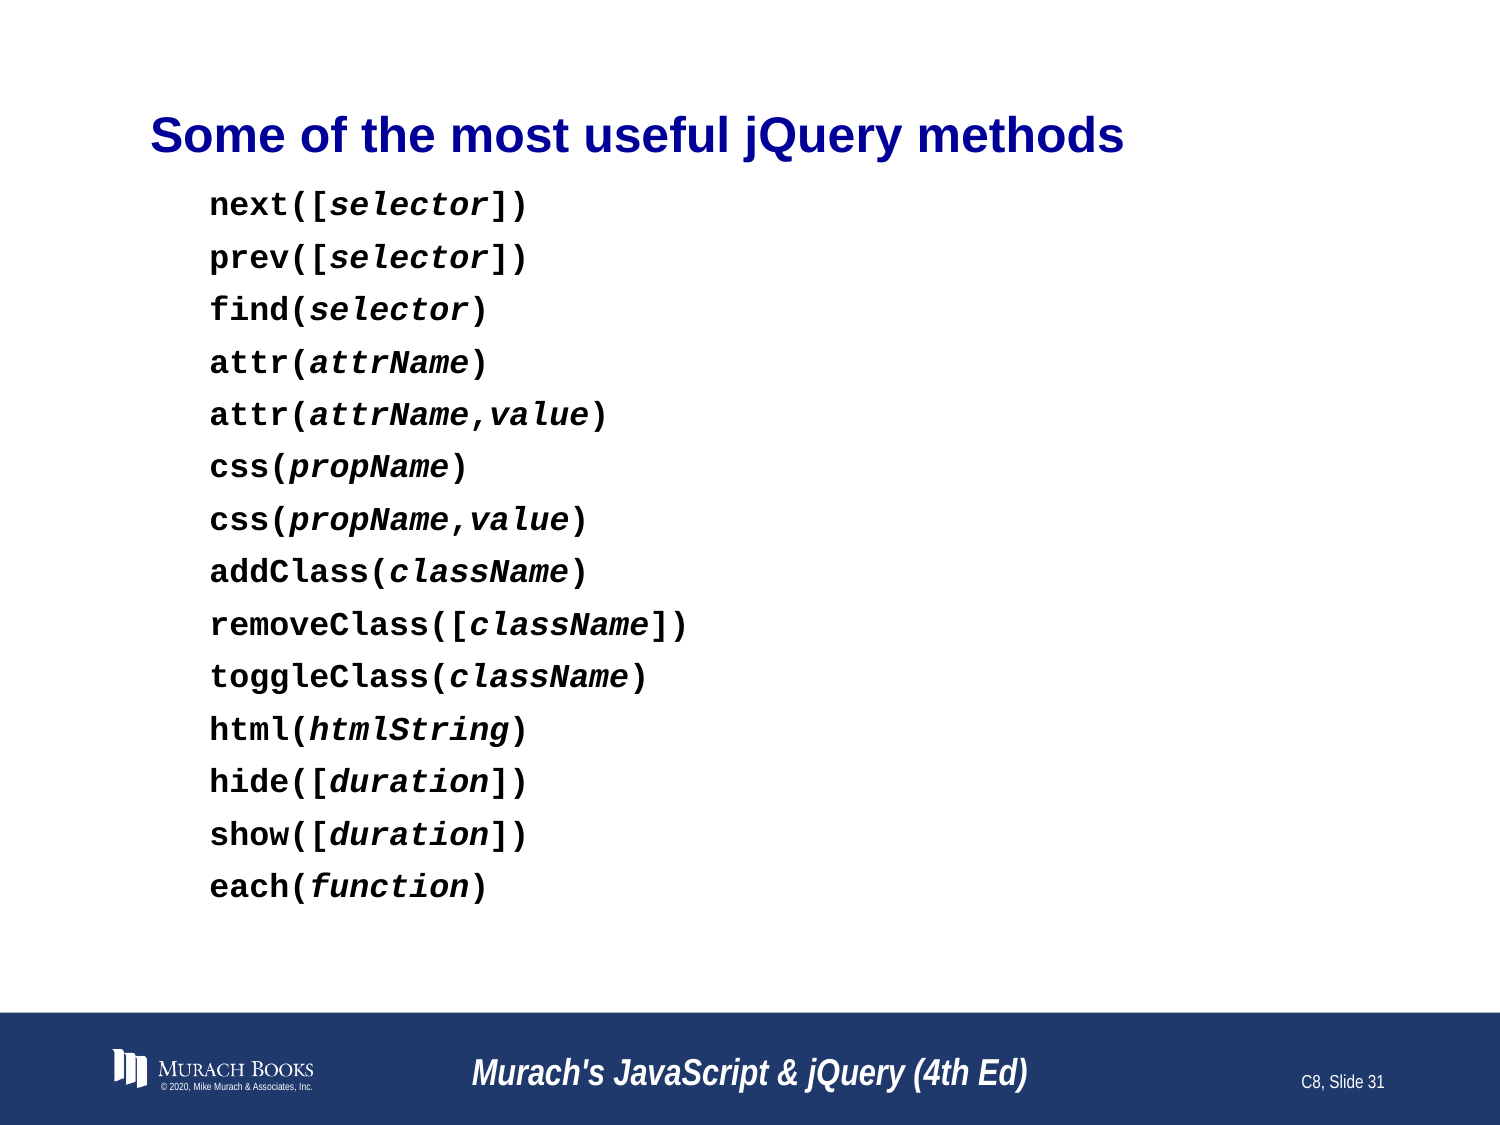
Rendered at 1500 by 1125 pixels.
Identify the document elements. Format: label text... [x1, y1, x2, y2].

footer © 2020, Mike Murach & Associates, Inc. [12, 1025, 463, 1100]
slide_number C8, Slide 31 [1087, 1025, 1400, 1100]
list next([selector]) prev([selector]) find(selector) attr(attrName) attr(attrName,value) css(propName) css(propName,value) addClass(className) removeClass([className]) toggleClass(className) html(htmlString) hide([duration]) show([duration]) each(function) [137, 174, 1350, 975]
slide_number Murach's JavaScript & jQuery (4th Ed) [463, 1025, 1050, 1100]
title Some of the most useful jQuery methods [150, 102, 1350, 164]
